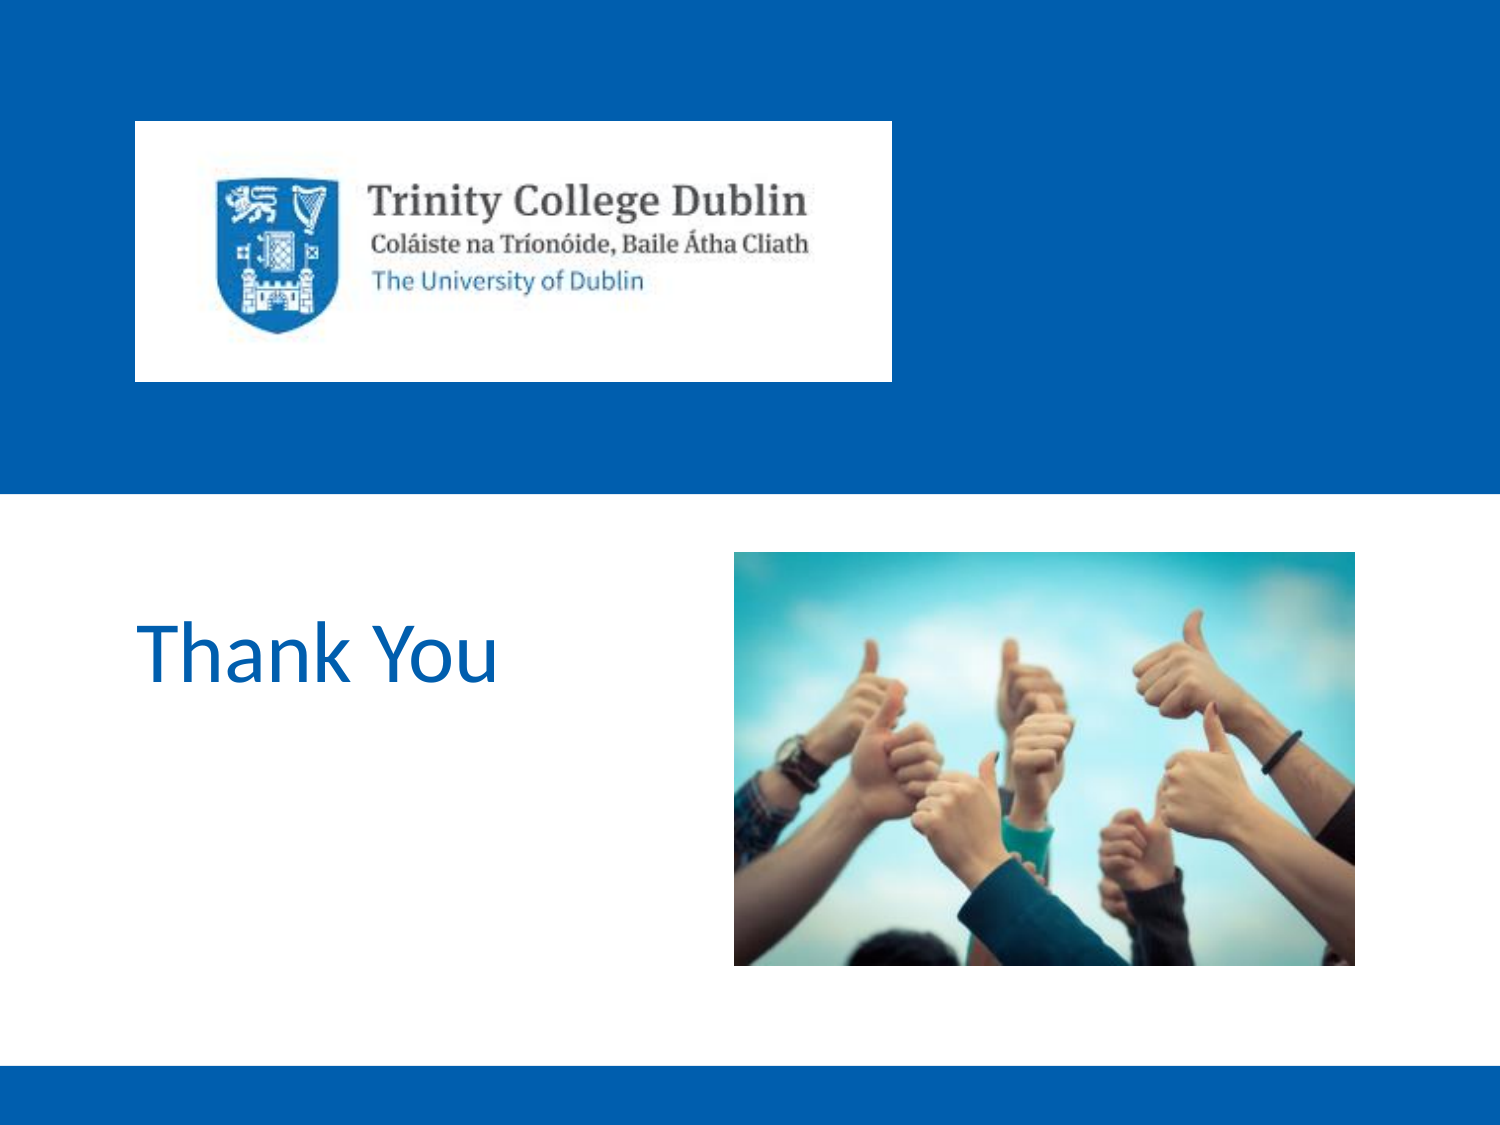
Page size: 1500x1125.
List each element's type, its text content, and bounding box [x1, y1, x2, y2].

picture [135, 112, 892, 383]
picture [1061, 938, 1068, 944]
picture [1081, 939, 1088, 945]
title Thank You [135, 609, 729, 701]
title Thank You [1359, 609, 1367, 701]
picture [734, 551, 1355, 966]
